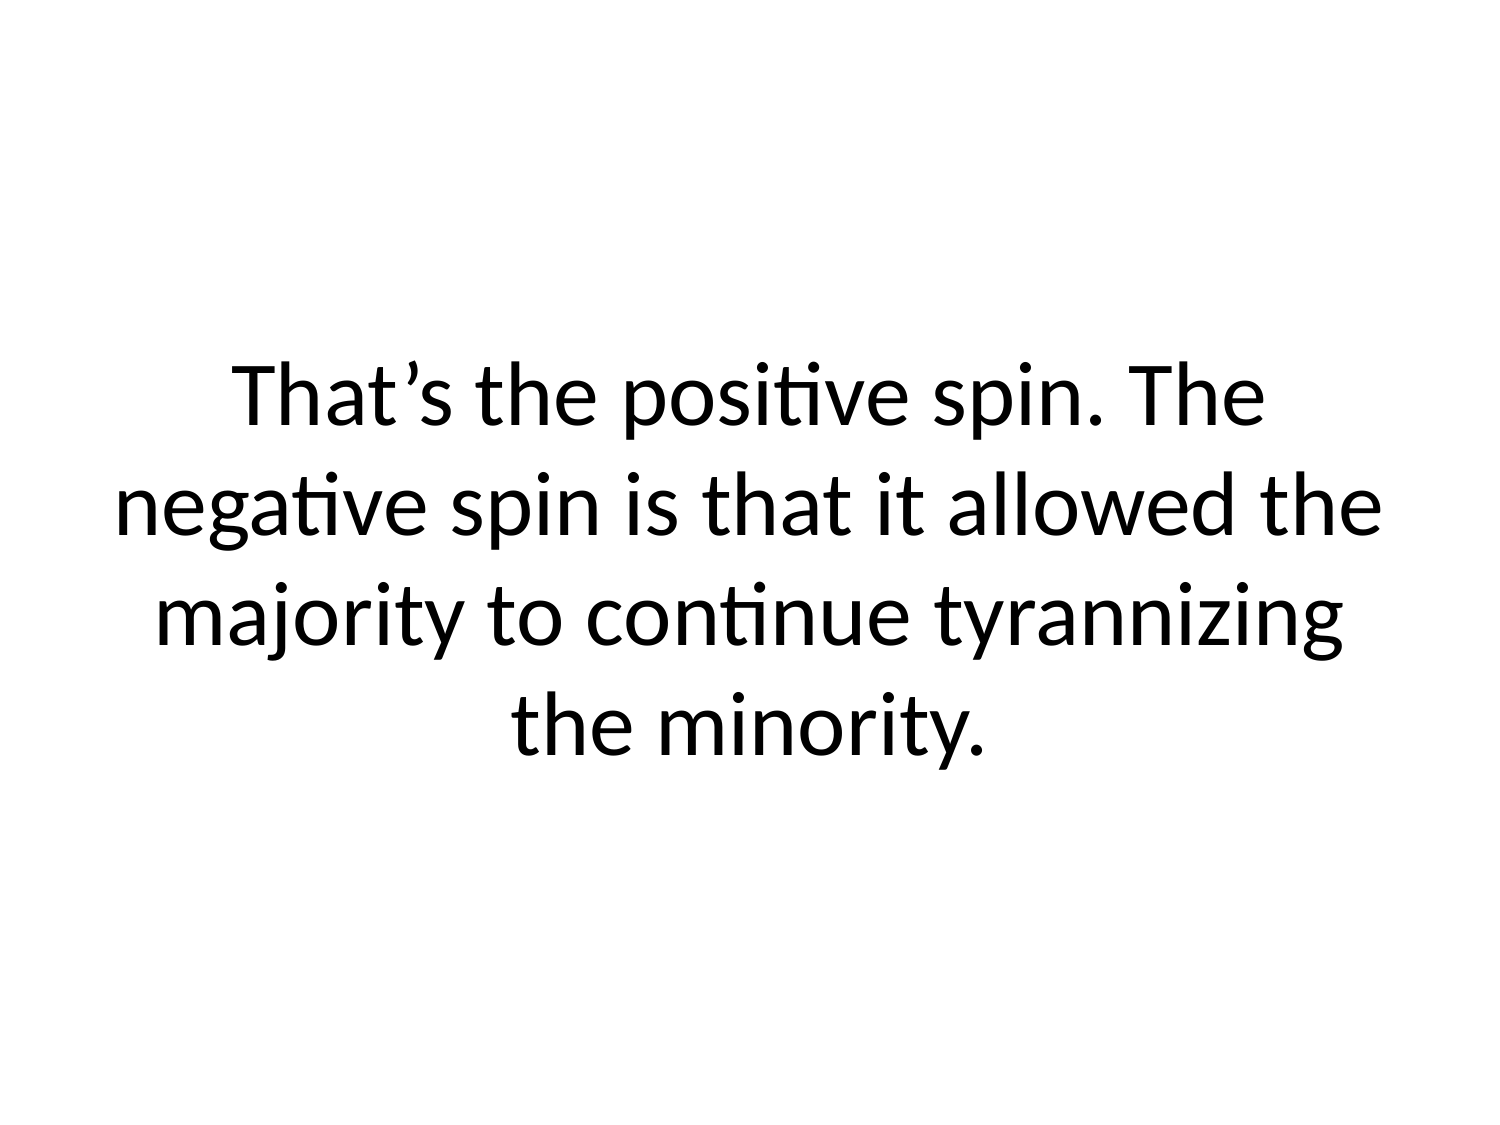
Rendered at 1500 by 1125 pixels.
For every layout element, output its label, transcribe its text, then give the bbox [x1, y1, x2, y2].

title That’s the positive spin. The negative spin is that it allowed the majority to continue tyrannizing the minority. [74, 44, 1426, 1063]
